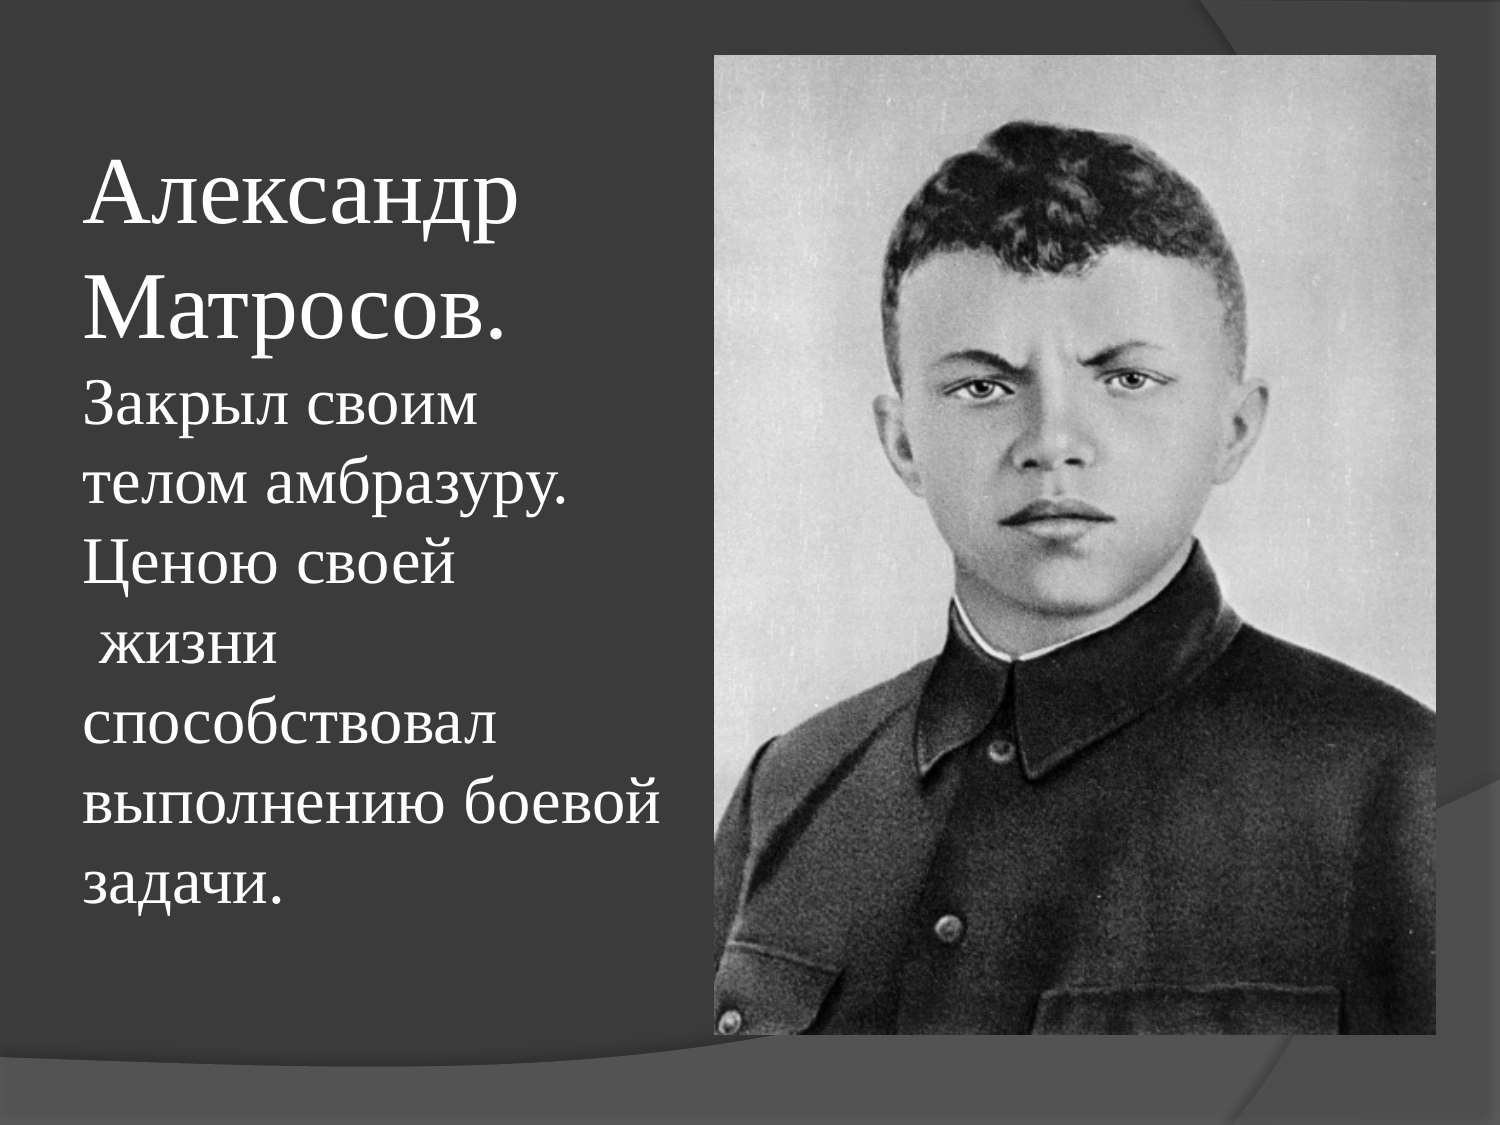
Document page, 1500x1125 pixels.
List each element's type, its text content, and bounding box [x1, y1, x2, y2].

title Александр Матросов. Закрыл своим телом амбразуру. Ценою своей жизни способствовал выполнению боевой задачи. [75, 45, 712, 1000]
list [714, 54, 1437, 1036]
